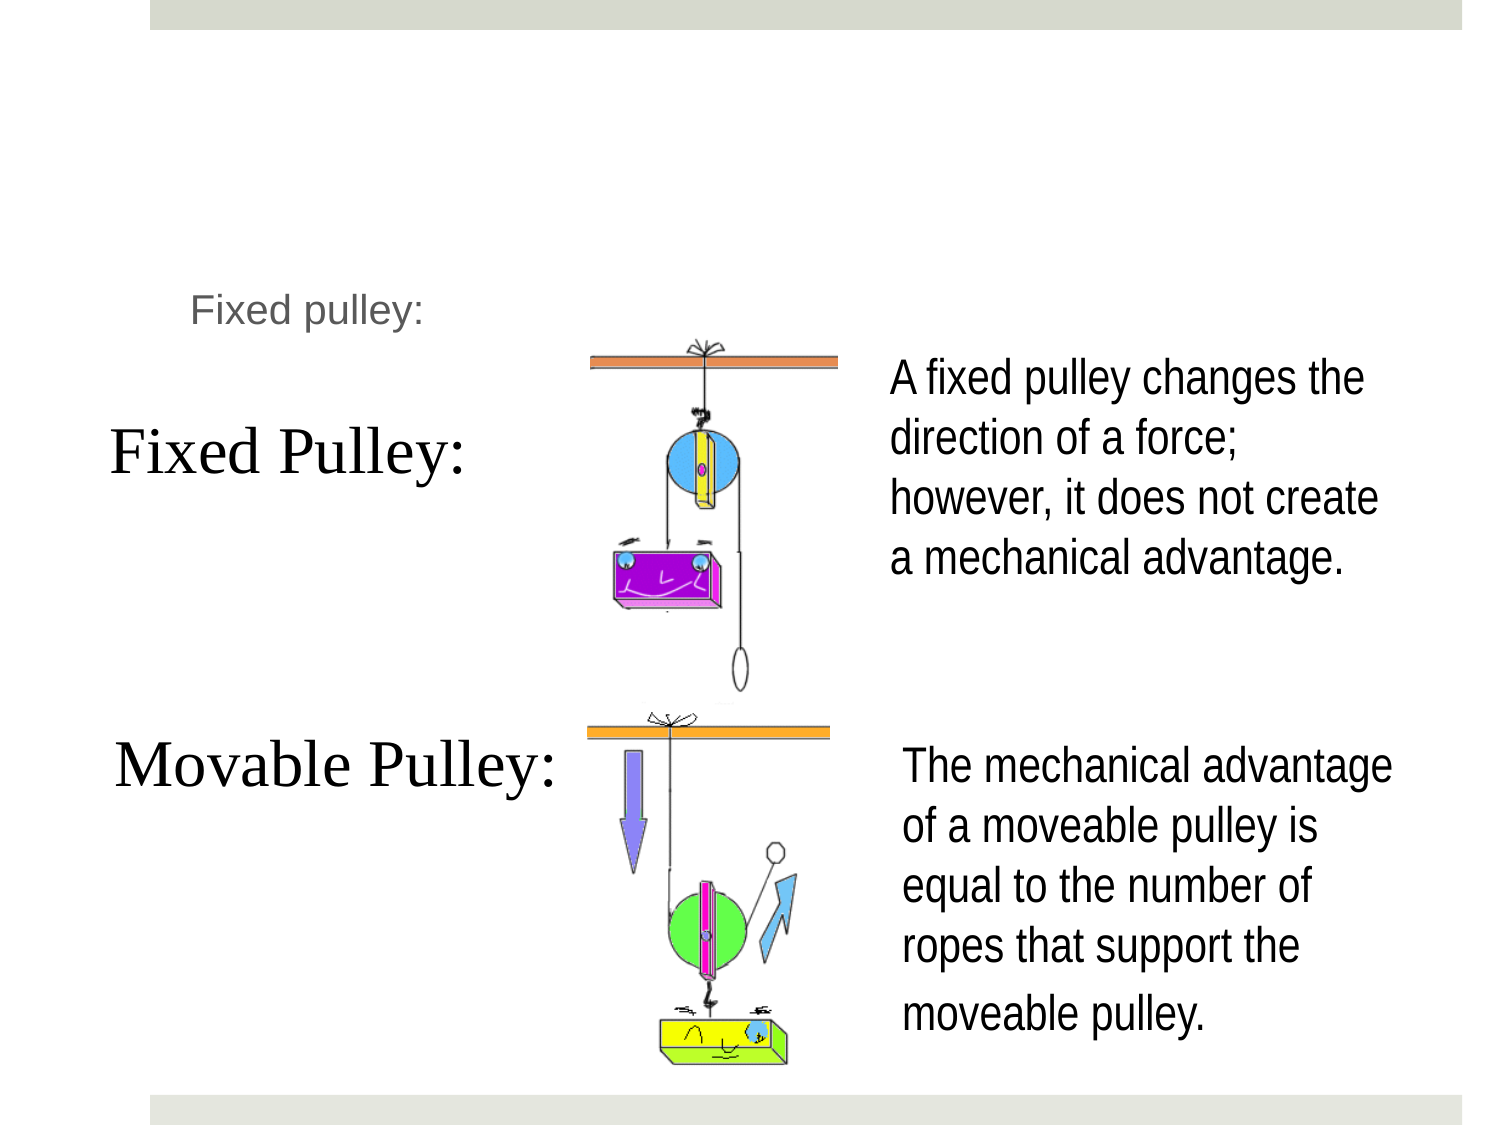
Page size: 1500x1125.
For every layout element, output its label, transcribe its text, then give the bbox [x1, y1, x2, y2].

picture [589, 333, 838, 707]
text_box The mechanical advantage of a moveable pulley is equal to the number of ropes that support the moveable pulley. [887, 725, 1413, 1050]
text_box Fixed pulley: [174, 274, 1450, 950]
picture [586, 711, 831, 1071]
text_box Movable Pulley: [99, 712, 586, 808]
text_box Fixed Pulley: [94, 399, 550, 495]
text_box A fixed pulley changes the direction of a force; however, it does not create a mechanical advantage. [874, 337, 1400, 593]
